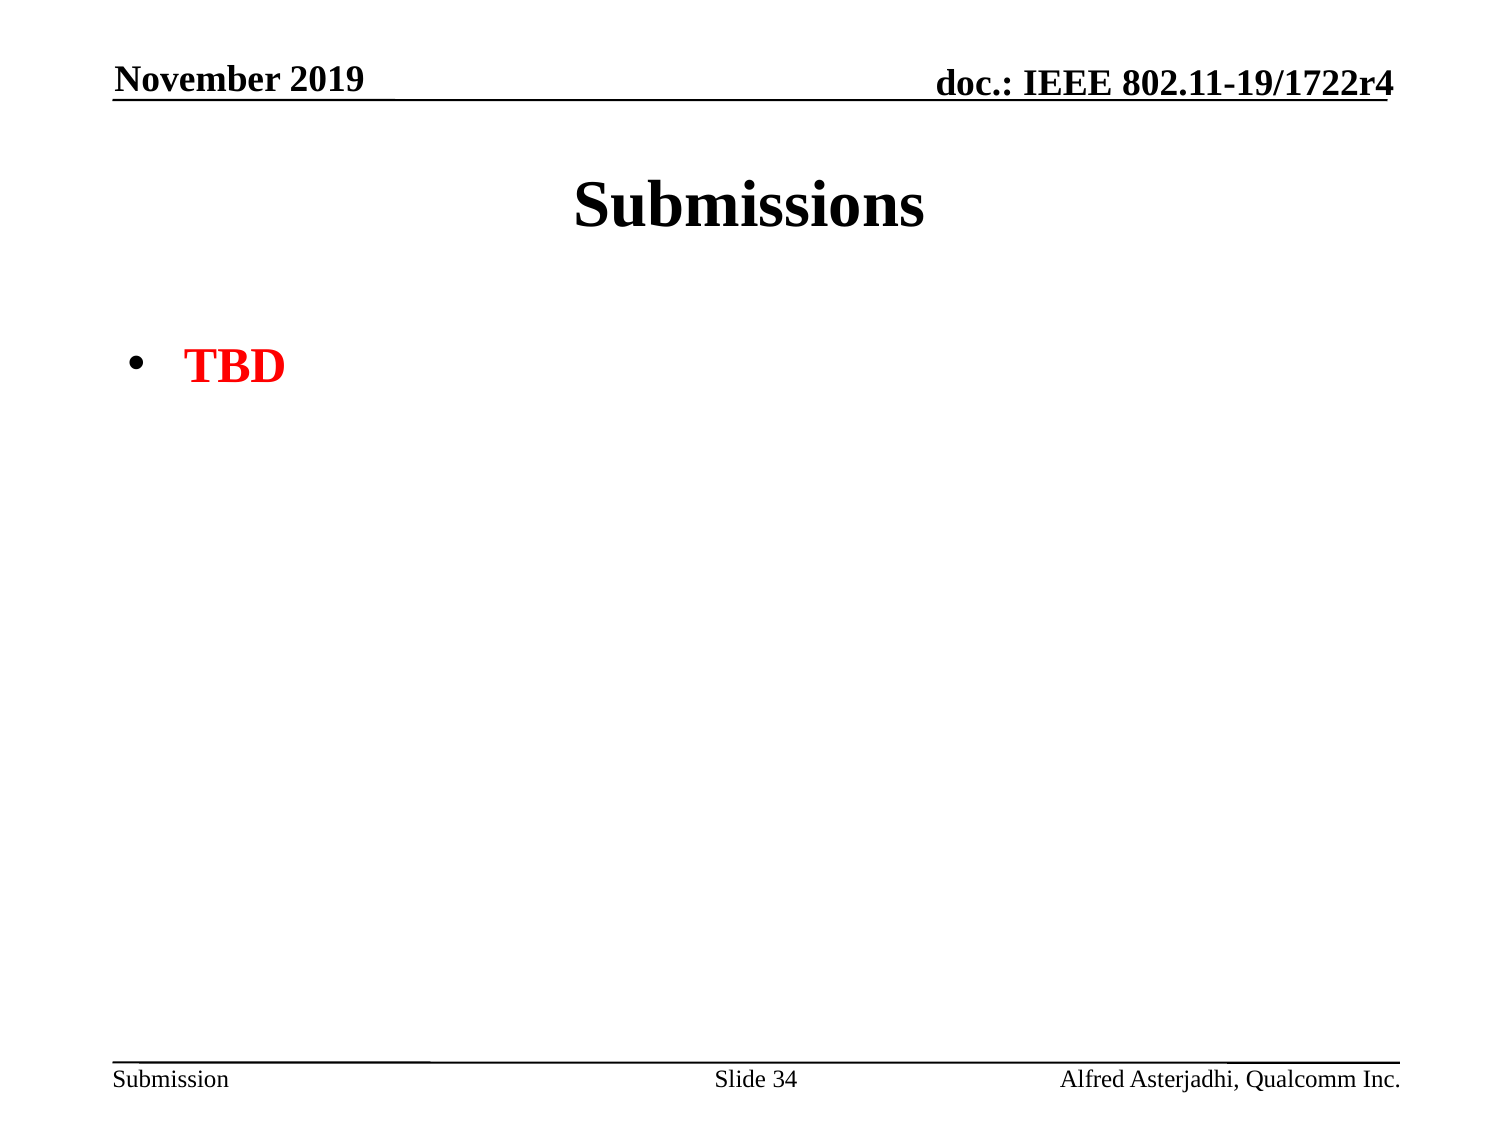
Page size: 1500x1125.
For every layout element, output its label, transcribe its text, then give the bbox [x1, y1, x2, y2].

slide_number Slide 34 [712, 1061, 800, 1123]
footer Alfred Asterjadhi, Qualcomm Inc. [878, 1061, 1402, 1093]
list TBD [112, 324, 1388, 1000]
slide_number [114, 54, 423, 100]
title Submissions [112, 112, 1388, 288]
